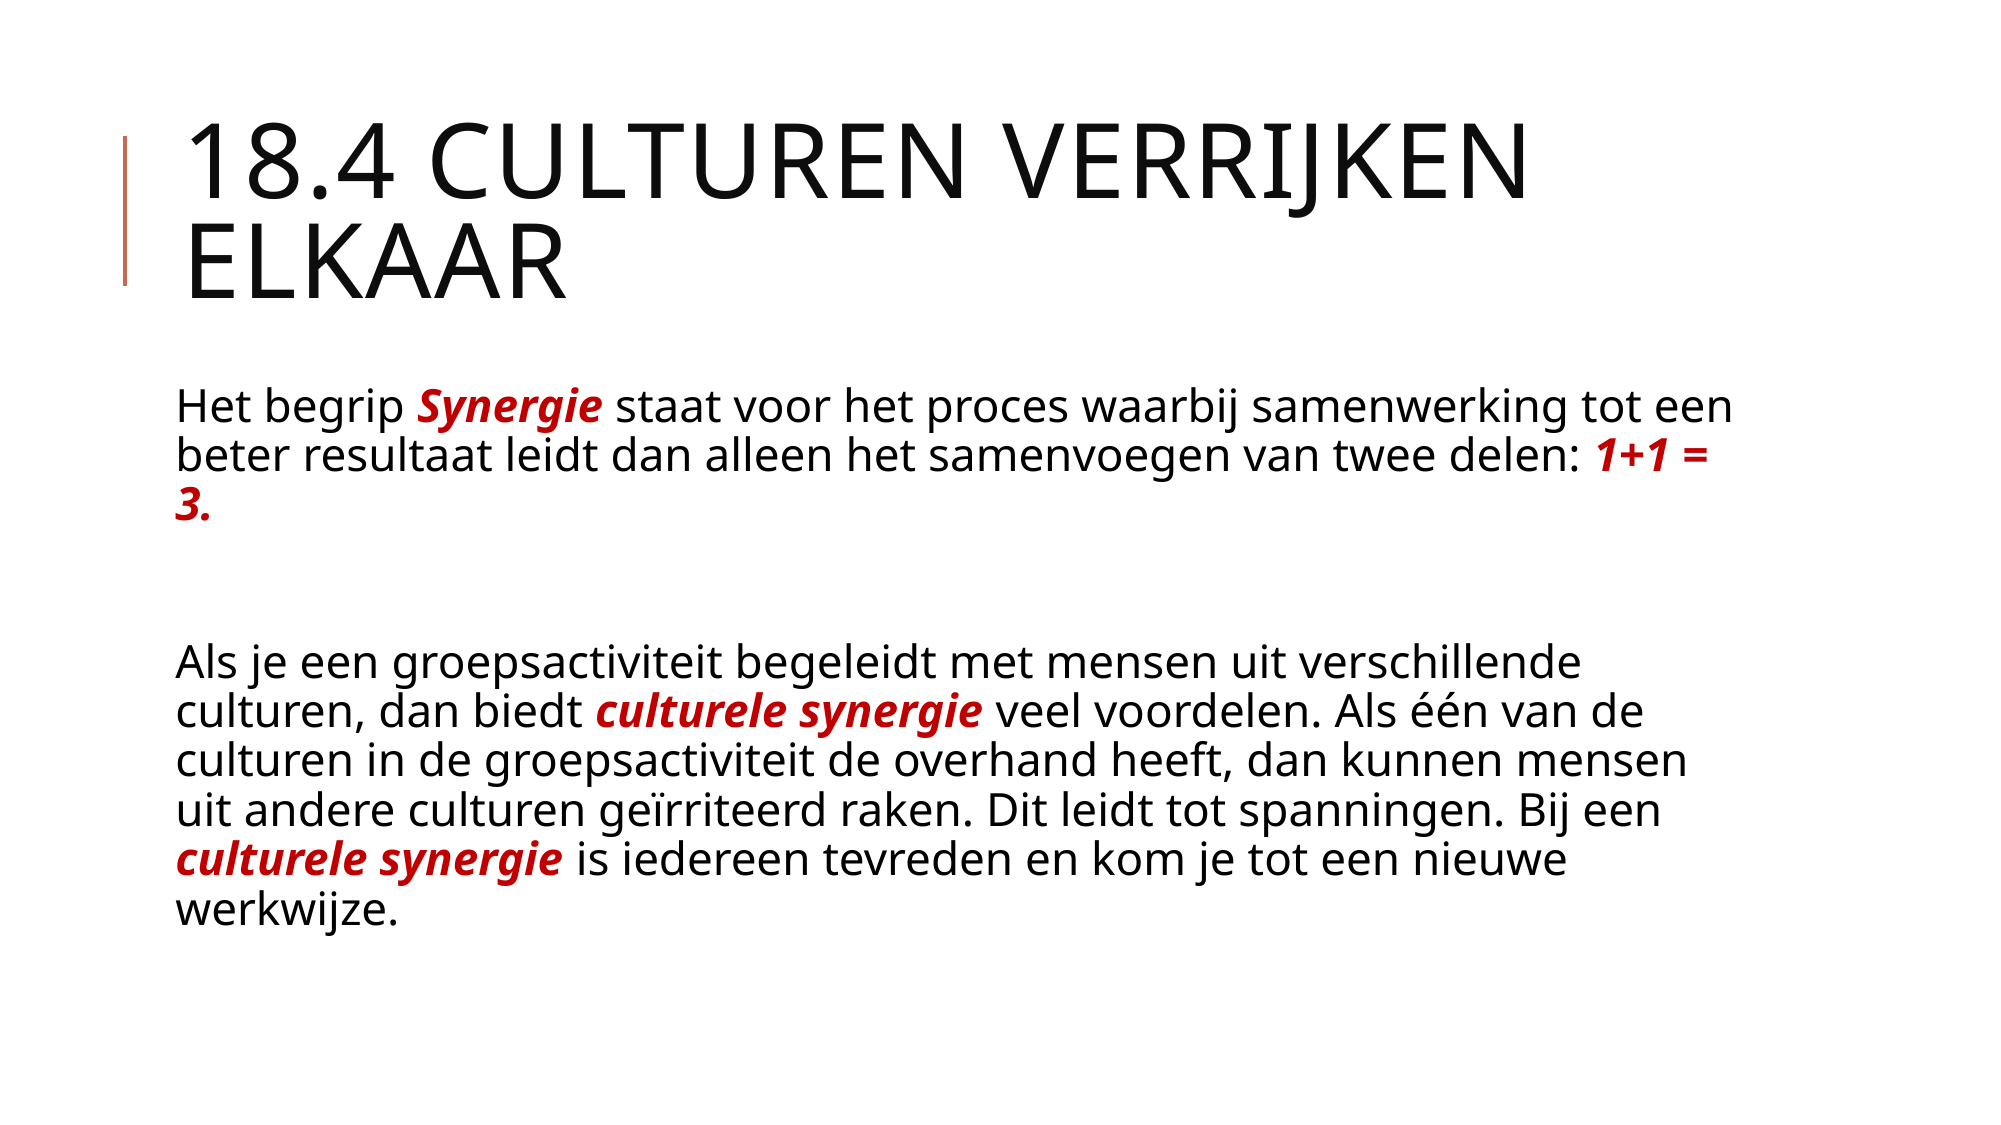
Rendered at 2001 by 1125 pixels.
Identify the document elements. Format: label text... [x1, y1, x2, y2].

list Het begrip Synergie staat voor het proces waarbij samenwerking tot een beter resultaat leidt dan alleen het samenvoegen van twee delen: 1+1 = 3. Als je een groepsactiviteit begeleidt met mensen uit verschillende culturen, dan biedt culturele synergie veel voordelen. Als één van de culturen in de groepsactiviteit de overhand heeft, dan kunnen mensen uit andere culturen geïrriteerd raken. Dit leidt tot spanningen. Bij een culturele synergie is iedereen tevreden en kom je tot een nieuwe werkwijze. [168, 375, 1763, 1035]
title 18.4 Culturen verrijken elkaar [168, 96, 1763, 342]
